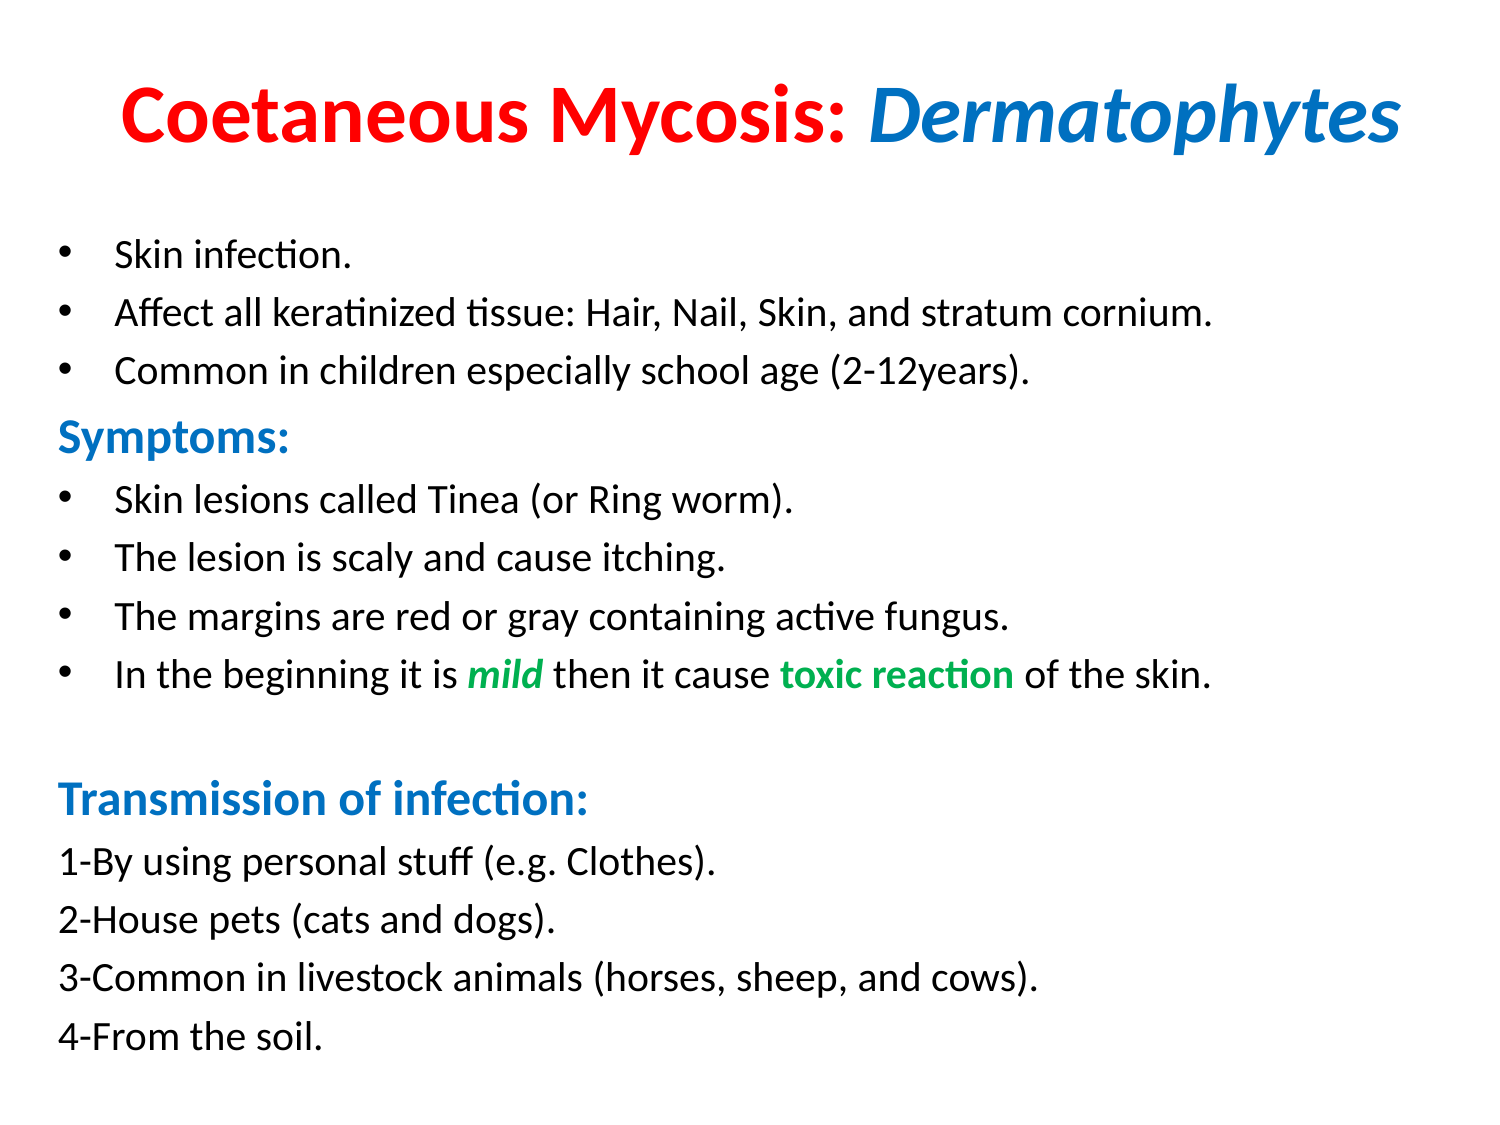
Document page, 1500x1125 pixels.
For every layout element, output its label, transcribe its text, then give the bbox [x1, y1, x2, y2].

title Coetaneous Mycosis: Dermatophytes [86, 30, 1437, 188]
list Skin infection. Affect all keratinized tissue: Hair, Nail, Skin, and stratum cornium. Common in children especially school age (2-12years). Symptoms: Skin lesions called Tinea (or Ring worm). The lesion is scaly and cause itching. The margins are red or gray containing active fungus. In the beginning it is mild then it cause toxic reaction of the skin. Transmission of infection: 1-By using personal stuff (e.g. Clothes). 2-House pets (cats and dogs). 3-Common in livestock animals (horses, sheep, and cows). 4-From the soil. [42, 219, 1465, 1093]
